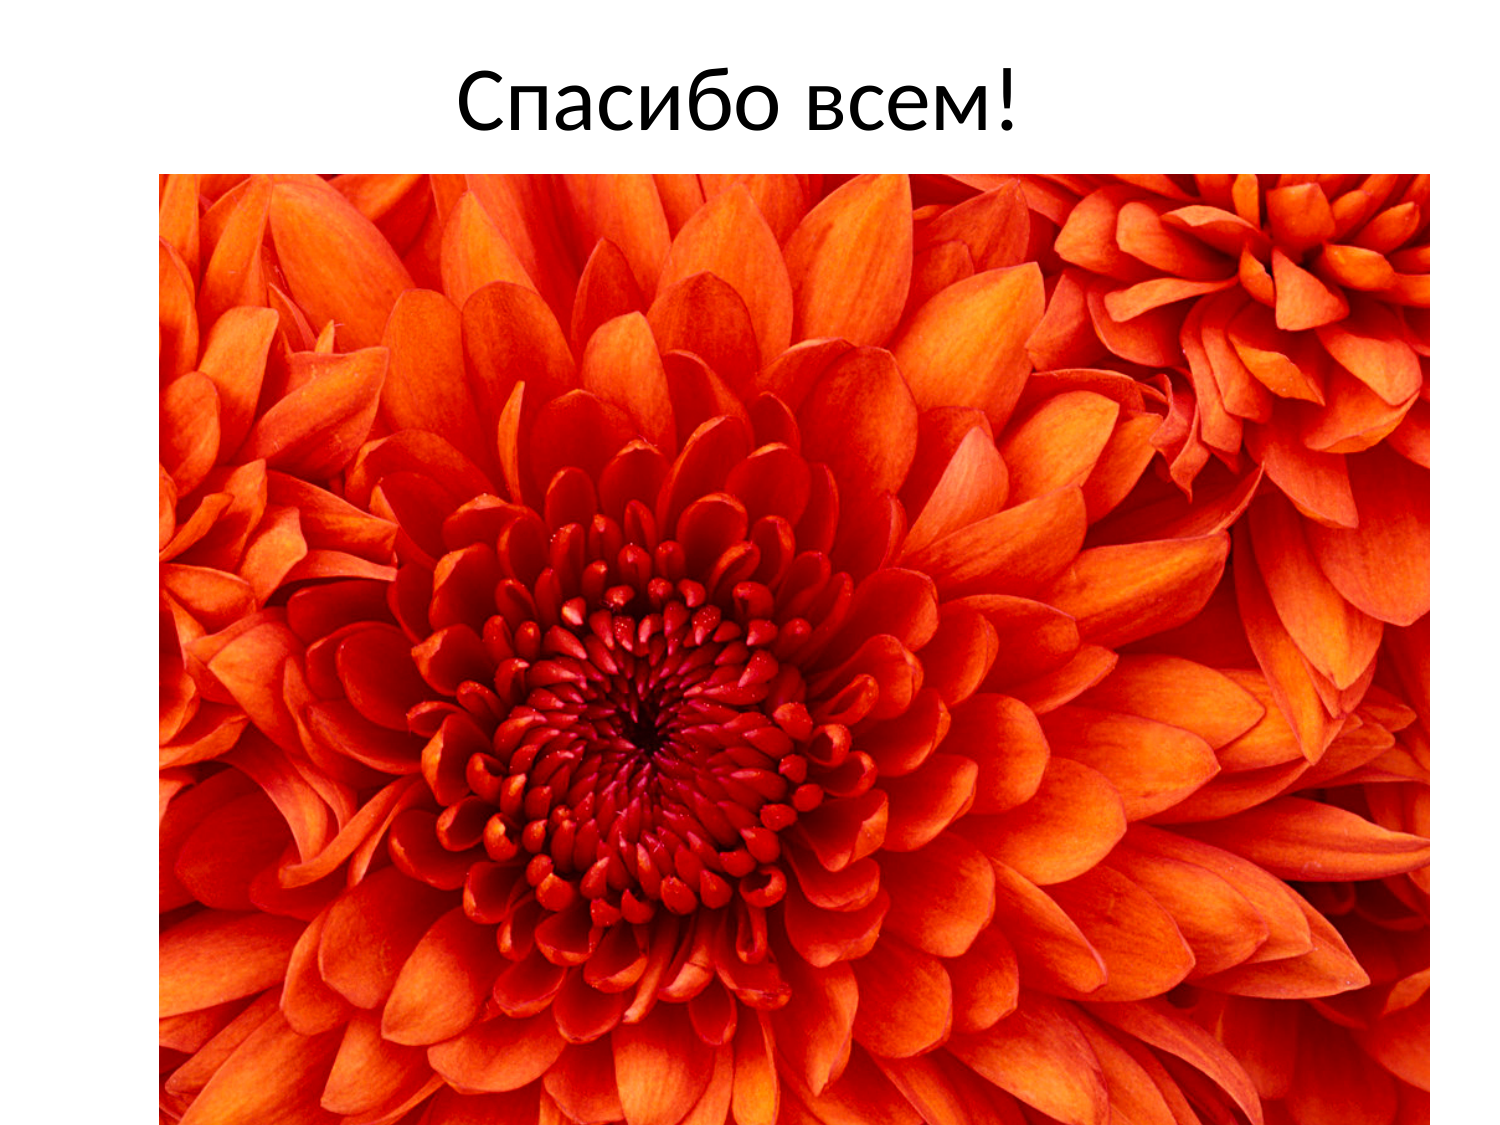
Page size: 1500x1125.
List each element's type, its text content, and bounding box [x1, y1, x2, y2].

title Спасибо всем! [64, 0, 1415, 188]
picture [159, 174, 1430, 1125]
